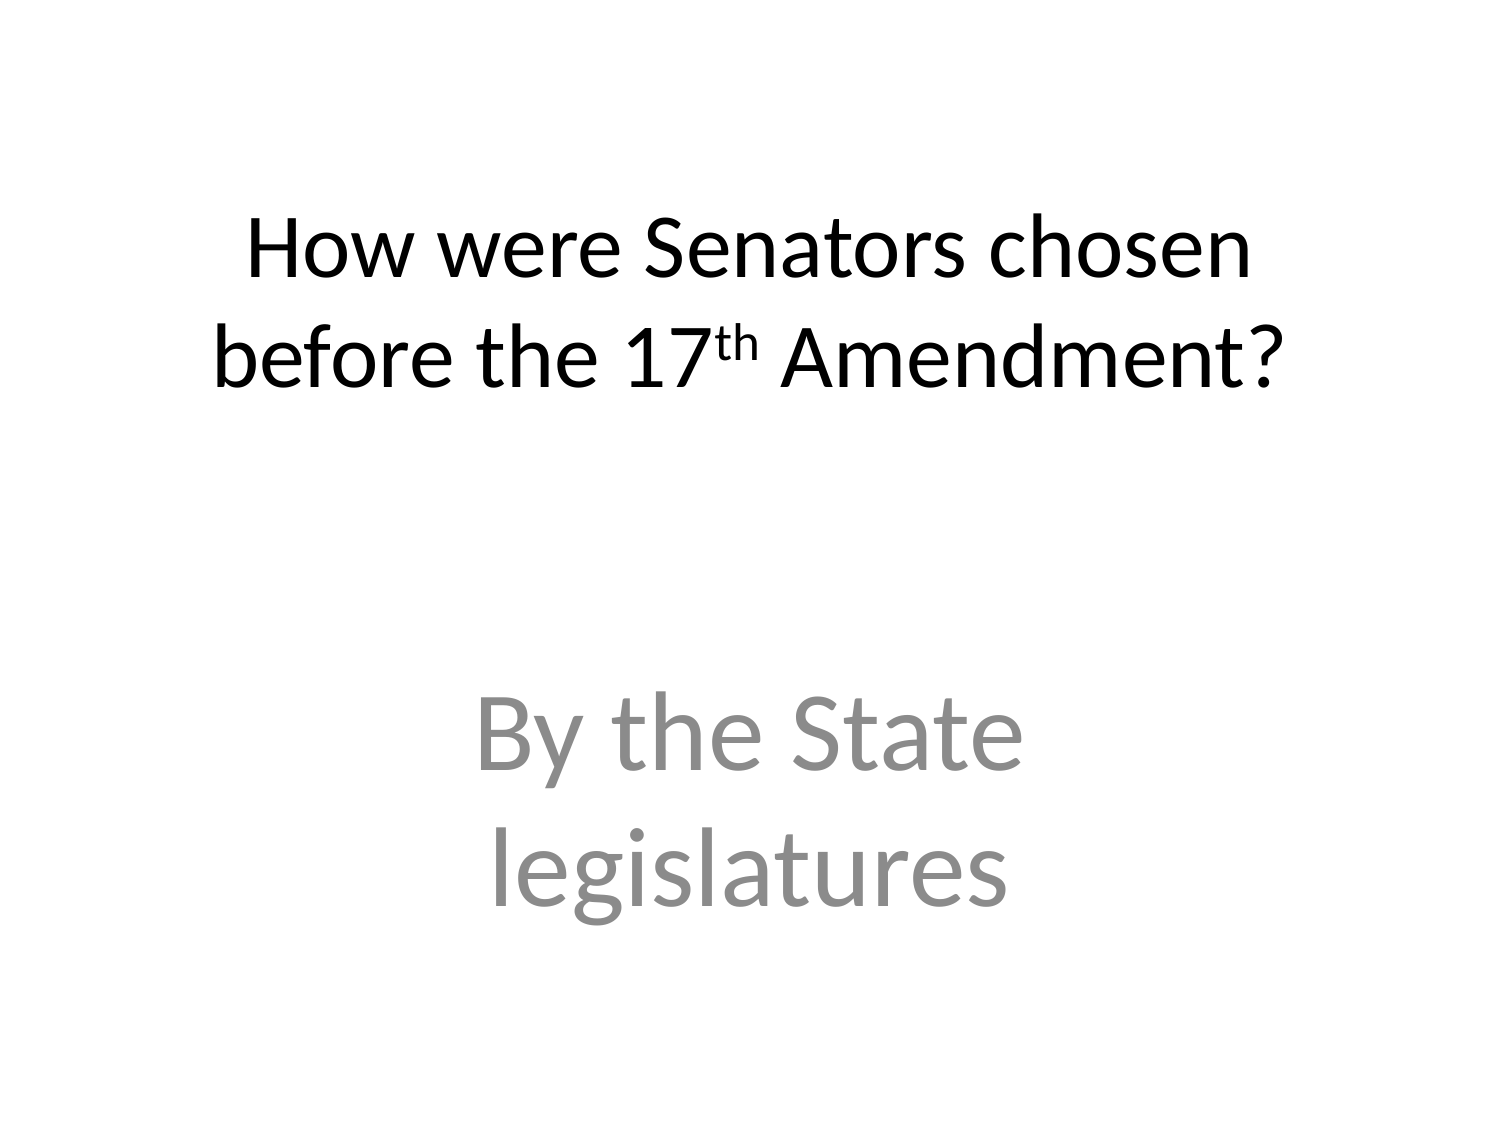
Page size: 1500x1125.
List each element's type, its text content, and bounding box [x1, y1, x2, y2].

title How were Senators chosen before the 17th Amendment? [112, 174, 1388, 417]
subtitle By the State legislatures [225, 650, 1275, 938]
